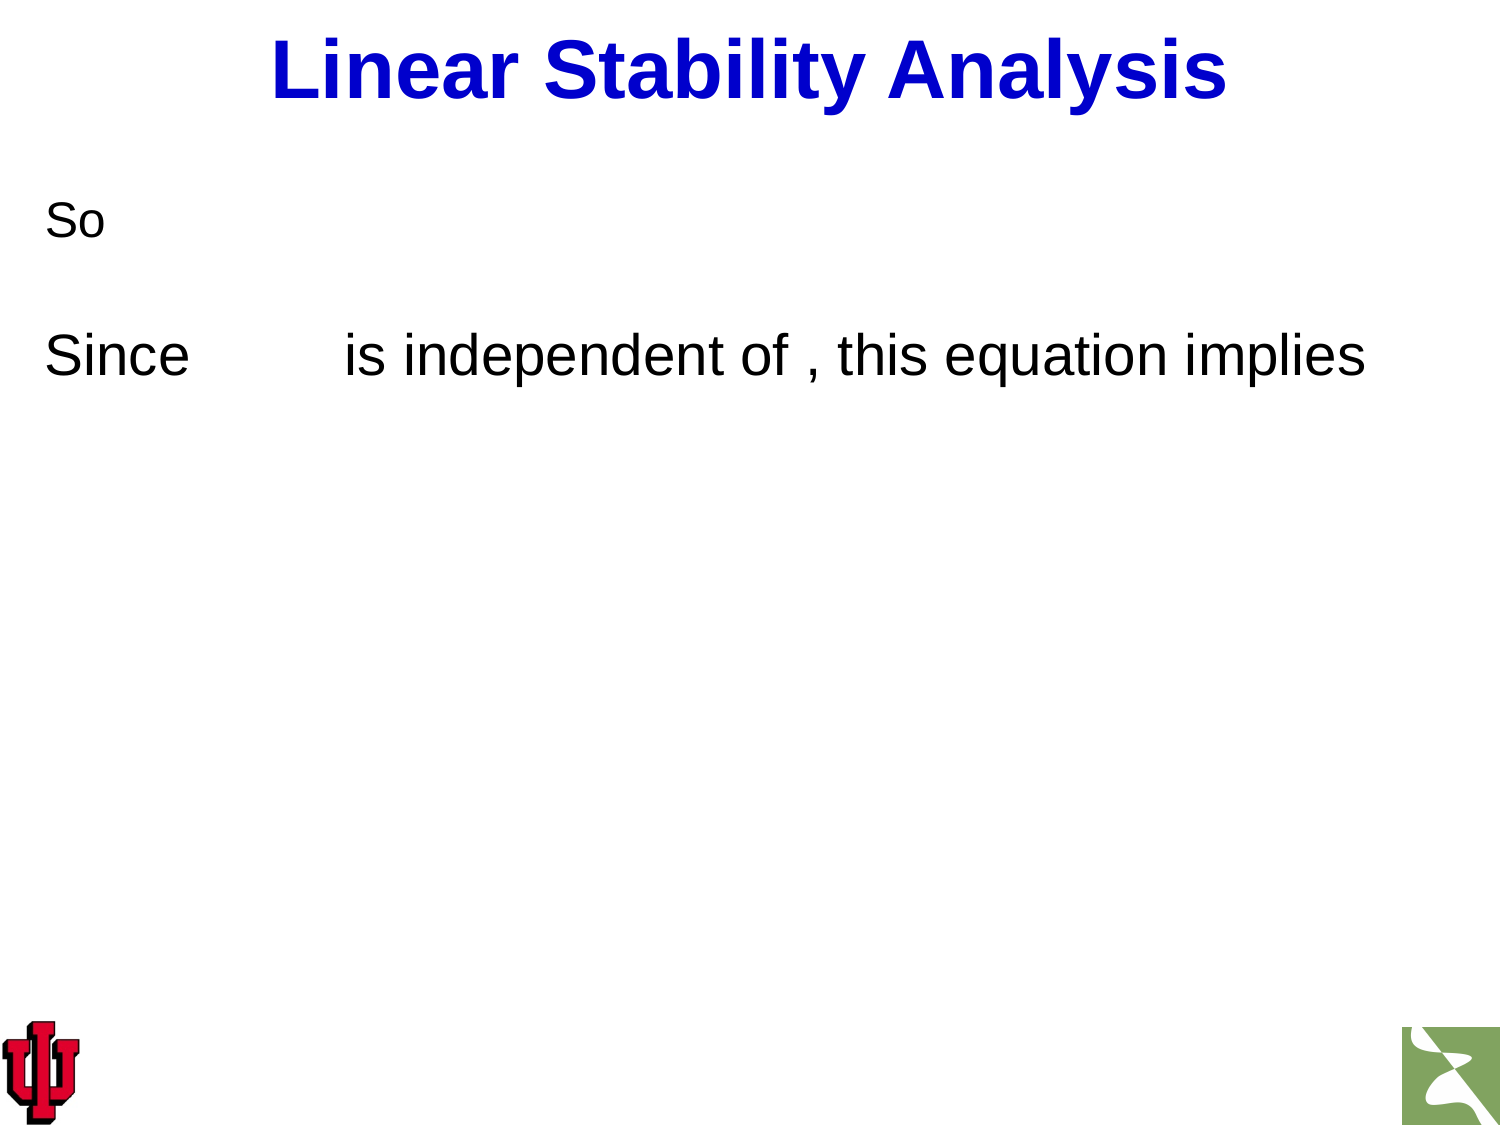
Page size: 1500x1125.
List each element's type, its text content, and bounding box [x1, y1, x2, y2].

picture [1402, 1027, 1500, 1125]
title Linear Stability Analysis [0, 0, 1500, 132]
picture [0, 1020, 80, 1125]
